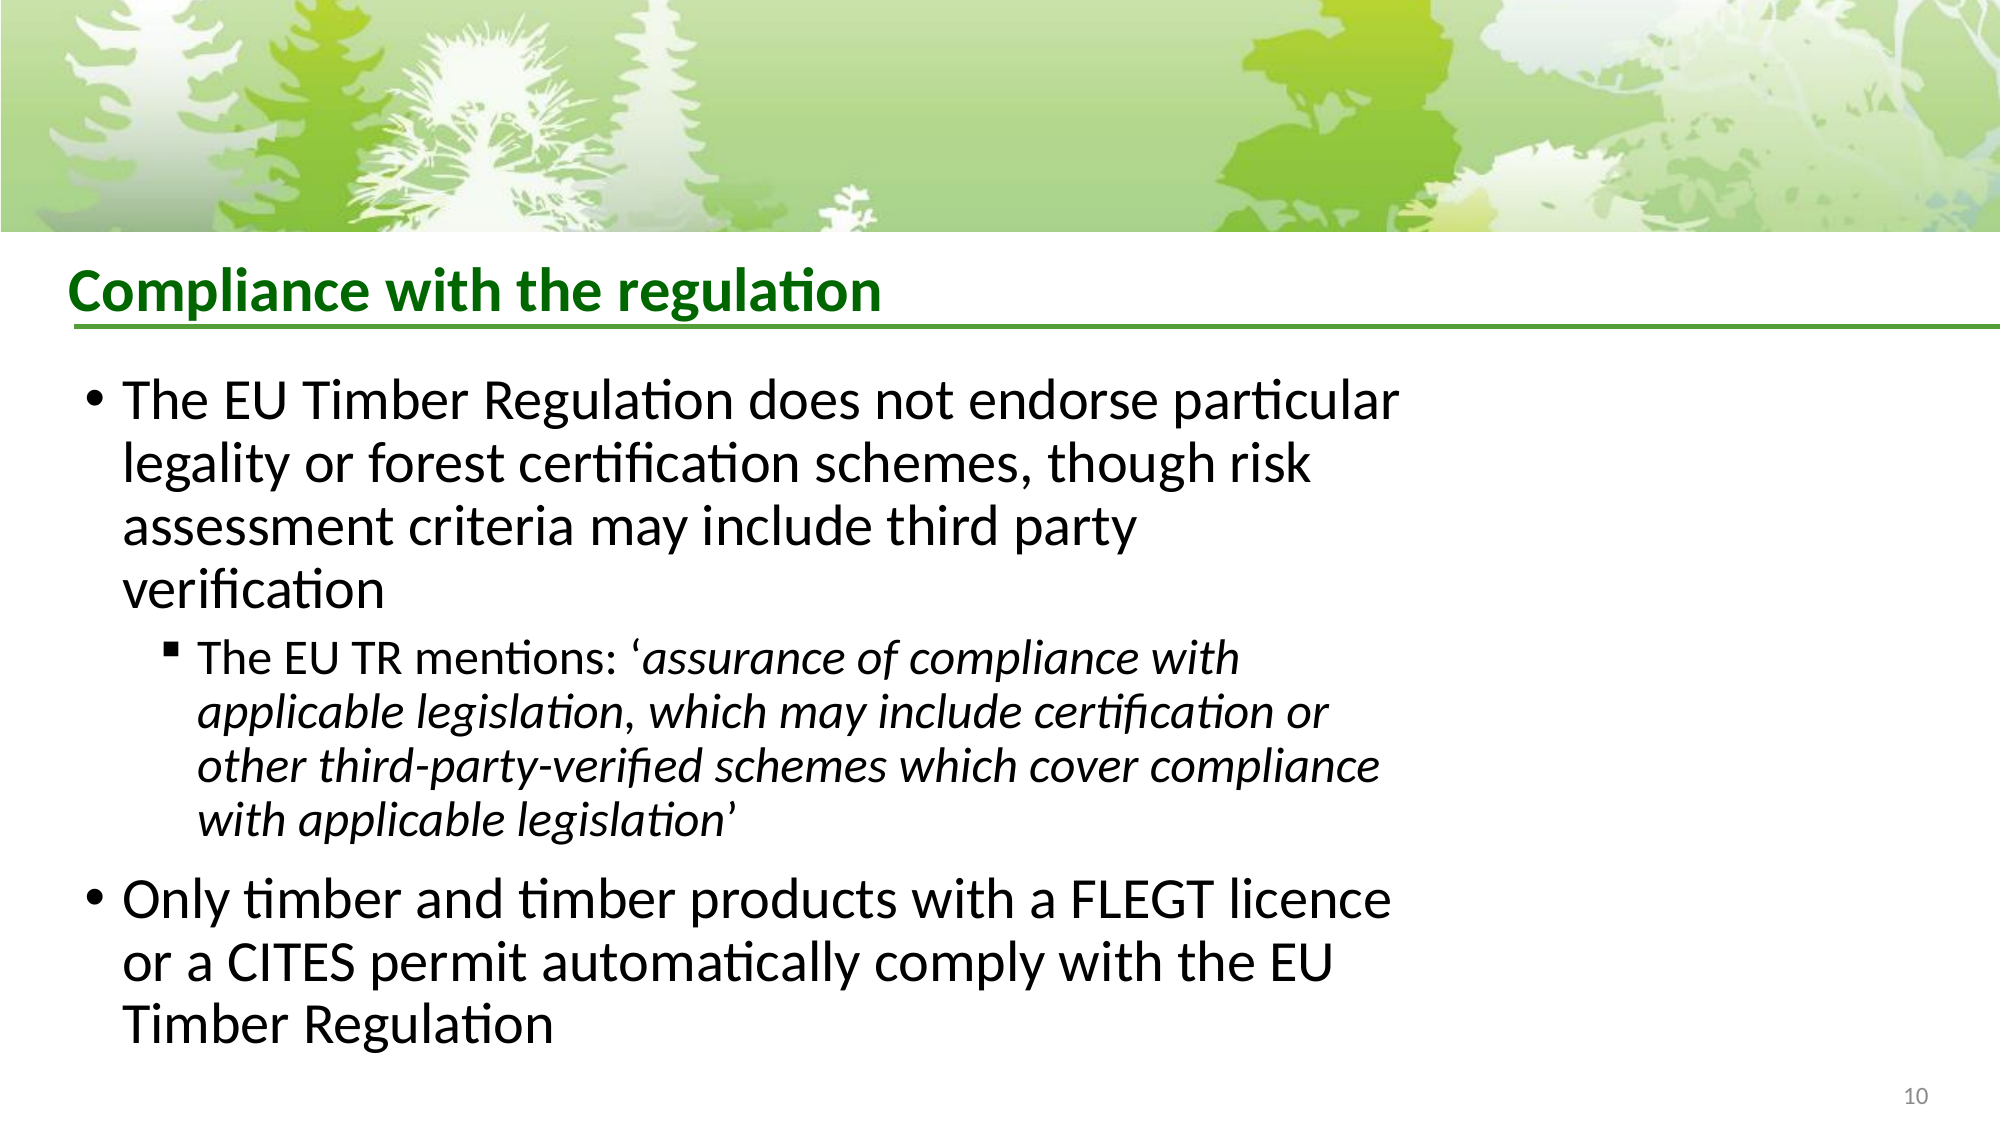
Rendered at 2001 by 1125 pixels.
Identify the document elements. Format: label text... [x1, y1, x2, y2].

picture [0, 0, 2000, 232]
slide_number 10 [1493, 1065, 1944, 1125]
list The EU Timber Regulation does not endorse particular legality or forest certification schemes, though risk assessment criteria may include third party verification The EU TR mentions: ‘assurance of compliance with applicable legislation, which may include certification or other third-party-verified schemes which cover compliance with applicable legislation’ Only timber and timber products with a FLEGT licence or a CITES permit automatically comply with the EU Timber Regulation [69, 362, 1420, 1105]
title Compliance with the regulation [53, 197, 1404, 385]
